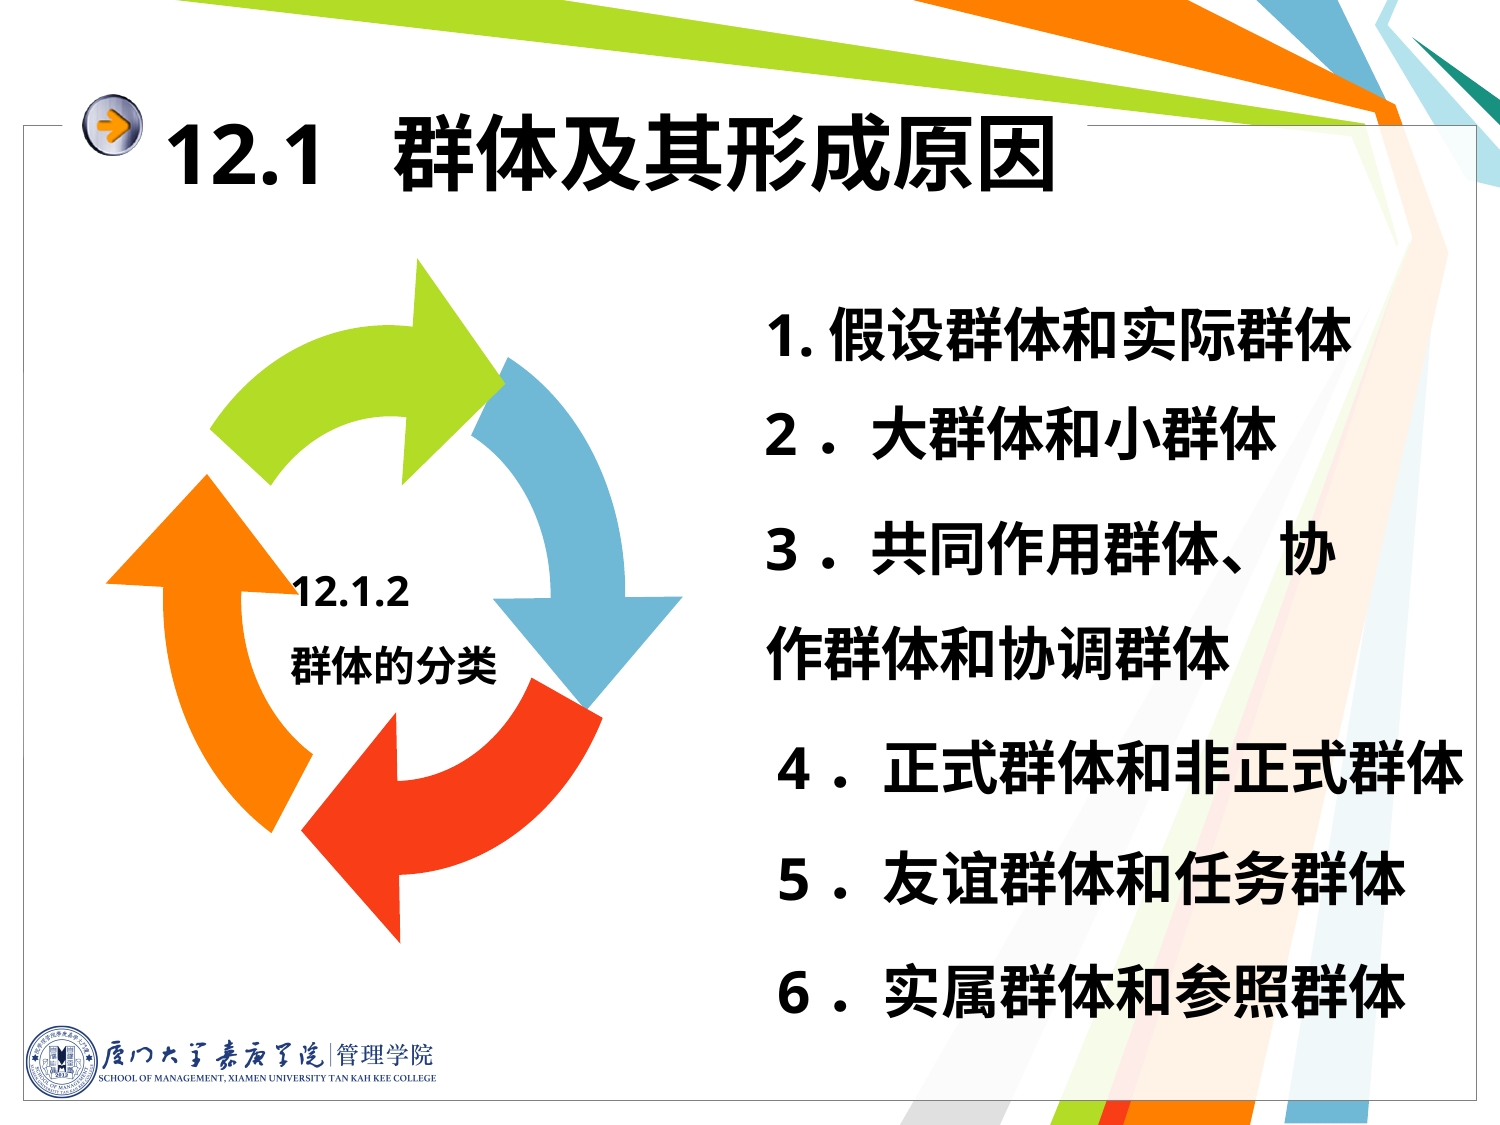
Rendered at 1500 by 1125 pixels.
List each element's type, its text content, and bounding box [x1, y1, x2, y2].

text_box 2．大群体和小群体 [750, 389, 1375, 469]
title 12.1 群体及其形成原因 [148, 32, 1182, 220]
picture [2, 277, 572, 853]
text_box 3．共同作用群体、协作群体和协调群体 [750, 469, 1376, 694]
text_box 1.假设群体和实际群体 [750, 290, 1376, 376]
text_box 6．实属群体和参照群体 [762, 912, 1475, 1033]
picture [82, 94, 143, 156]
text_box 4．正式群体和非正式群体 [762, 689, 1500, 809]
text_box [162, 324, 626, 876]
text_box 5．友谊群体和任务群体 [762, 800, 1475, 912]
picture [24, 1024, 438, 1100]
